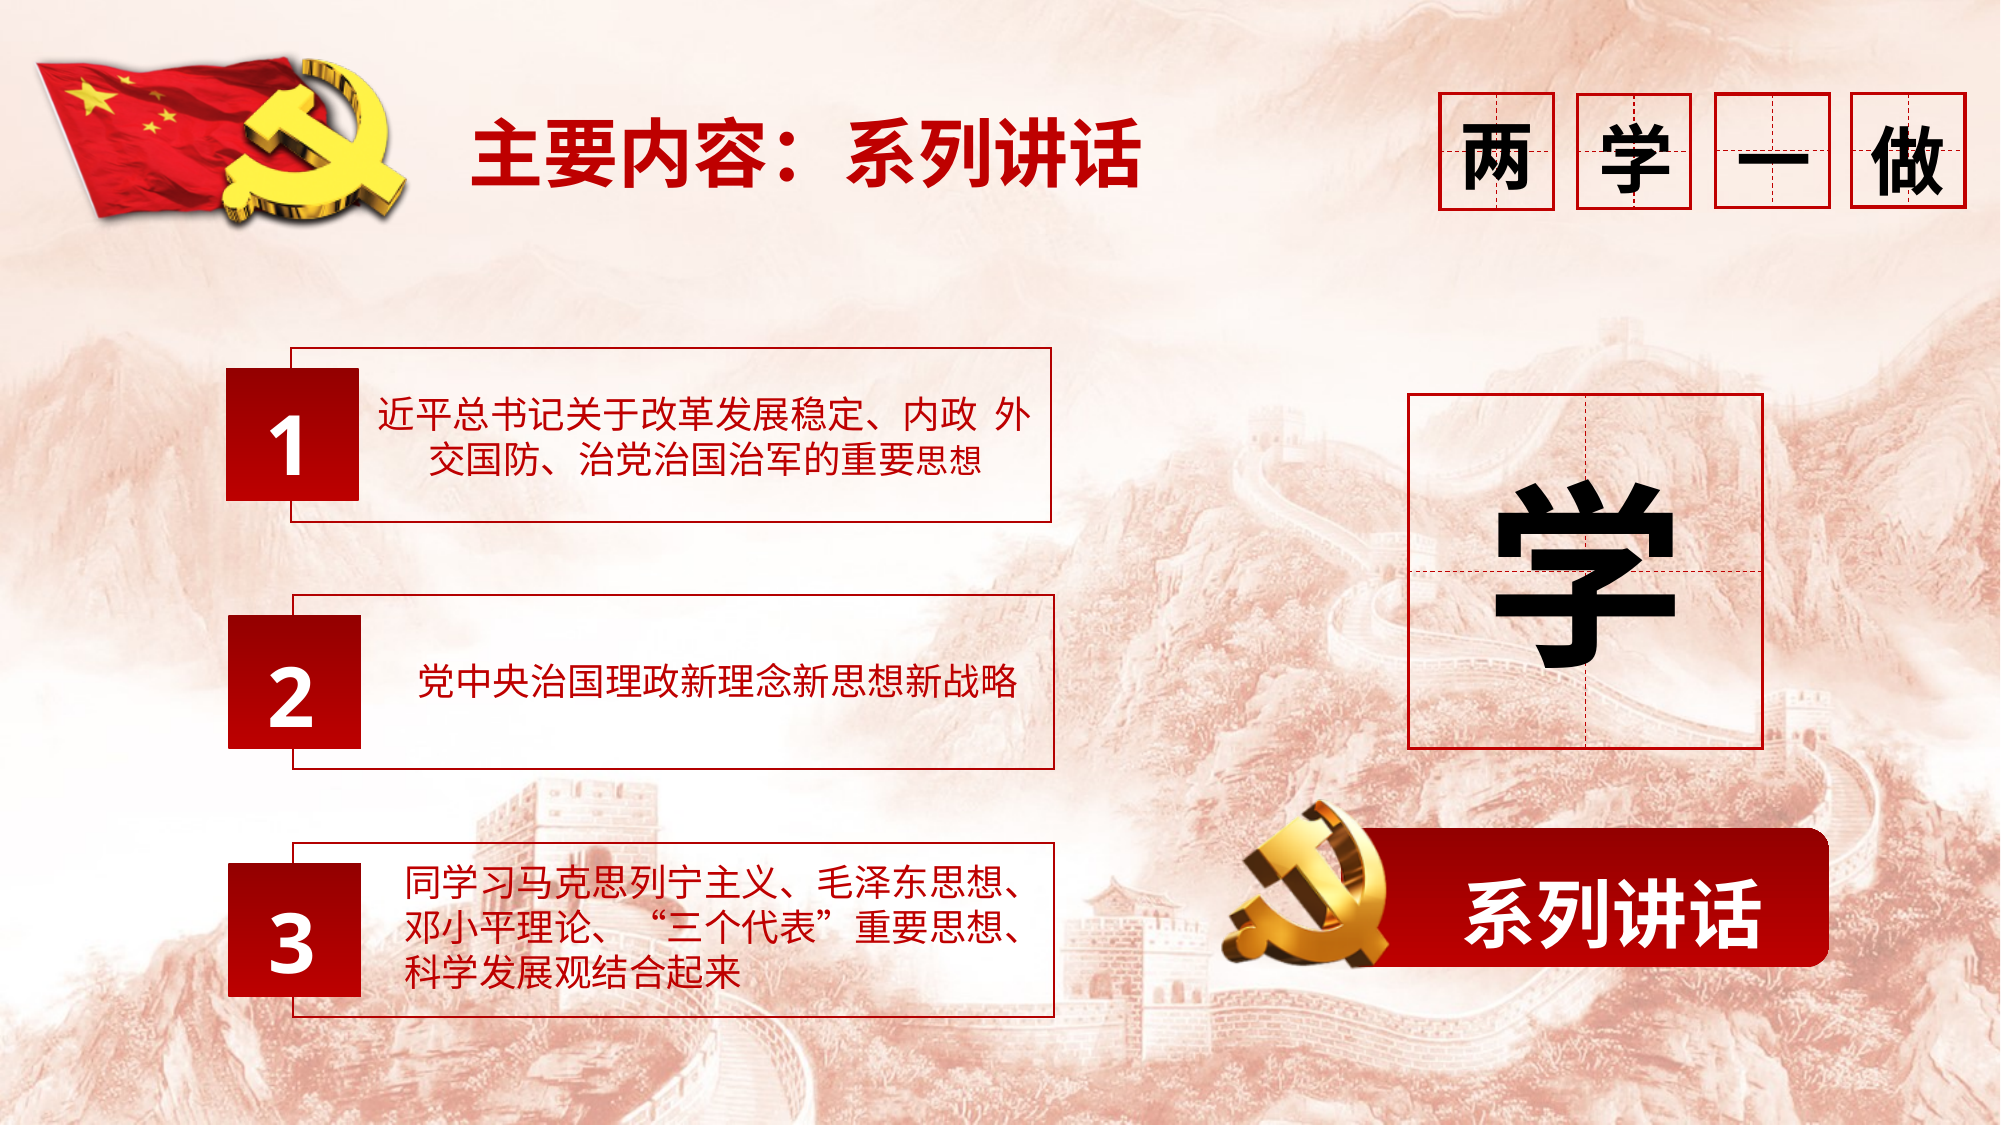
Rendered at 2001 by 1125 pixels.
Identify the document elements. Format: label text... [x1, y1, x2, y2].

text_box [1577, 94, 1691, 209]
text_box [293, 594, 1085, 770]
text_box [1440, 93, 1554, 210]
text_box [29, 49, 414, 235]
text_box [290, 347, 1073, 522]
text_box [1406, 828, 1830, 968]
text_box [1408, 394, 1763, 749]
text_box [1715, 93, 1830, 208]
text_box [228, 615, 361, 749]
picture [0, 0, 2001, 1125]
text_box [1851, 93, 1966, 208]
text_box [226, 368, 359, 501]
text_box 主要内容：系列讲话 [454, 99, 1244, 204]
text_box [228, 863, 361, 997]
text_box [293, 843, 1102, 1018]
